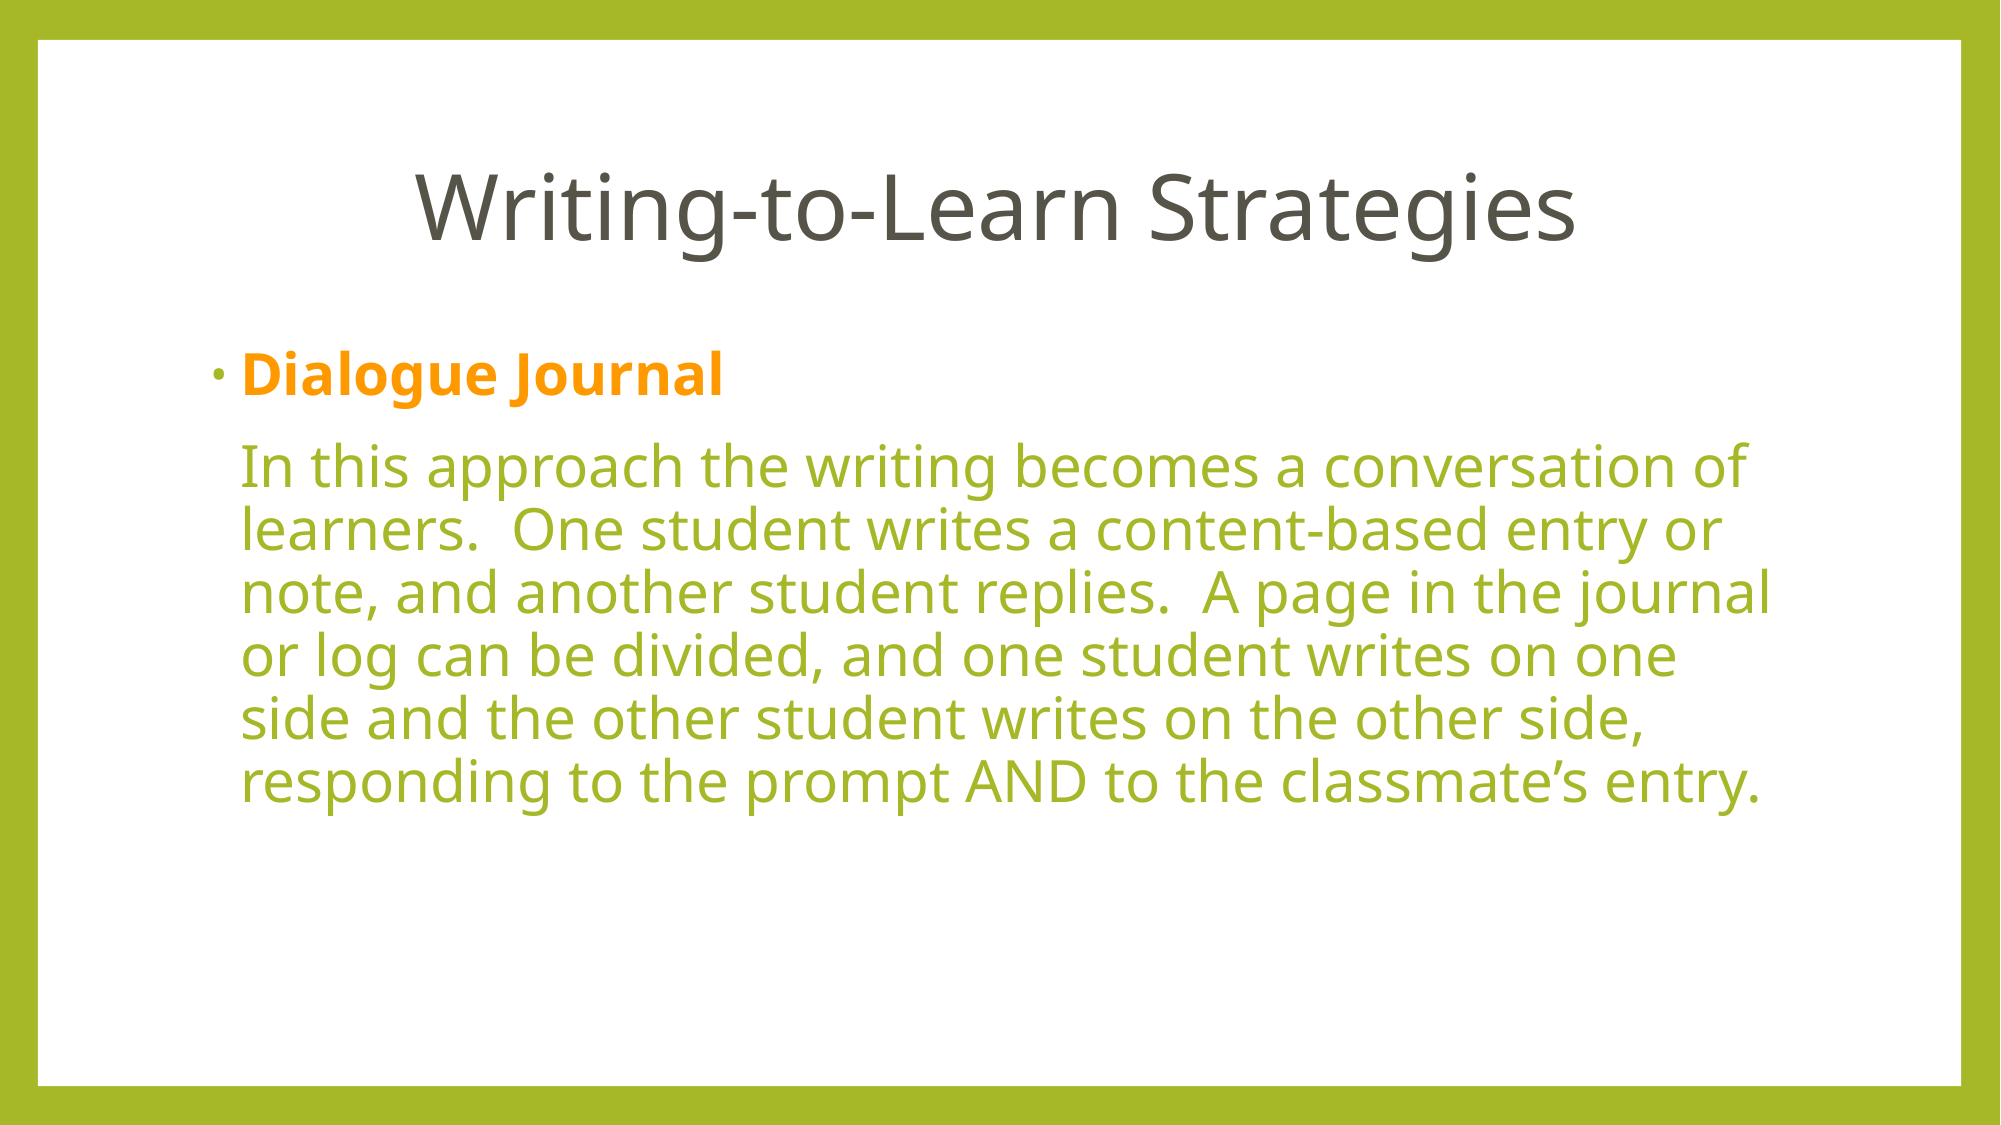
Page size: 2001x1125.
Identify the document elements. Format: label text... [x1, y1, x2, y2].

list Dialogue Journal In this approach the writing becomes a conversation of learners. One student writes a content-based entry or note, and another student replies. A page in the journal or log can be divided, and one student writes on one side and the other student writes on the other side, responding to the prompt AND to the classmate’s entry. [187, 337, 1808, 1000]
title Writing-to-Learn Strategies [187, 99, 1808, 323]
